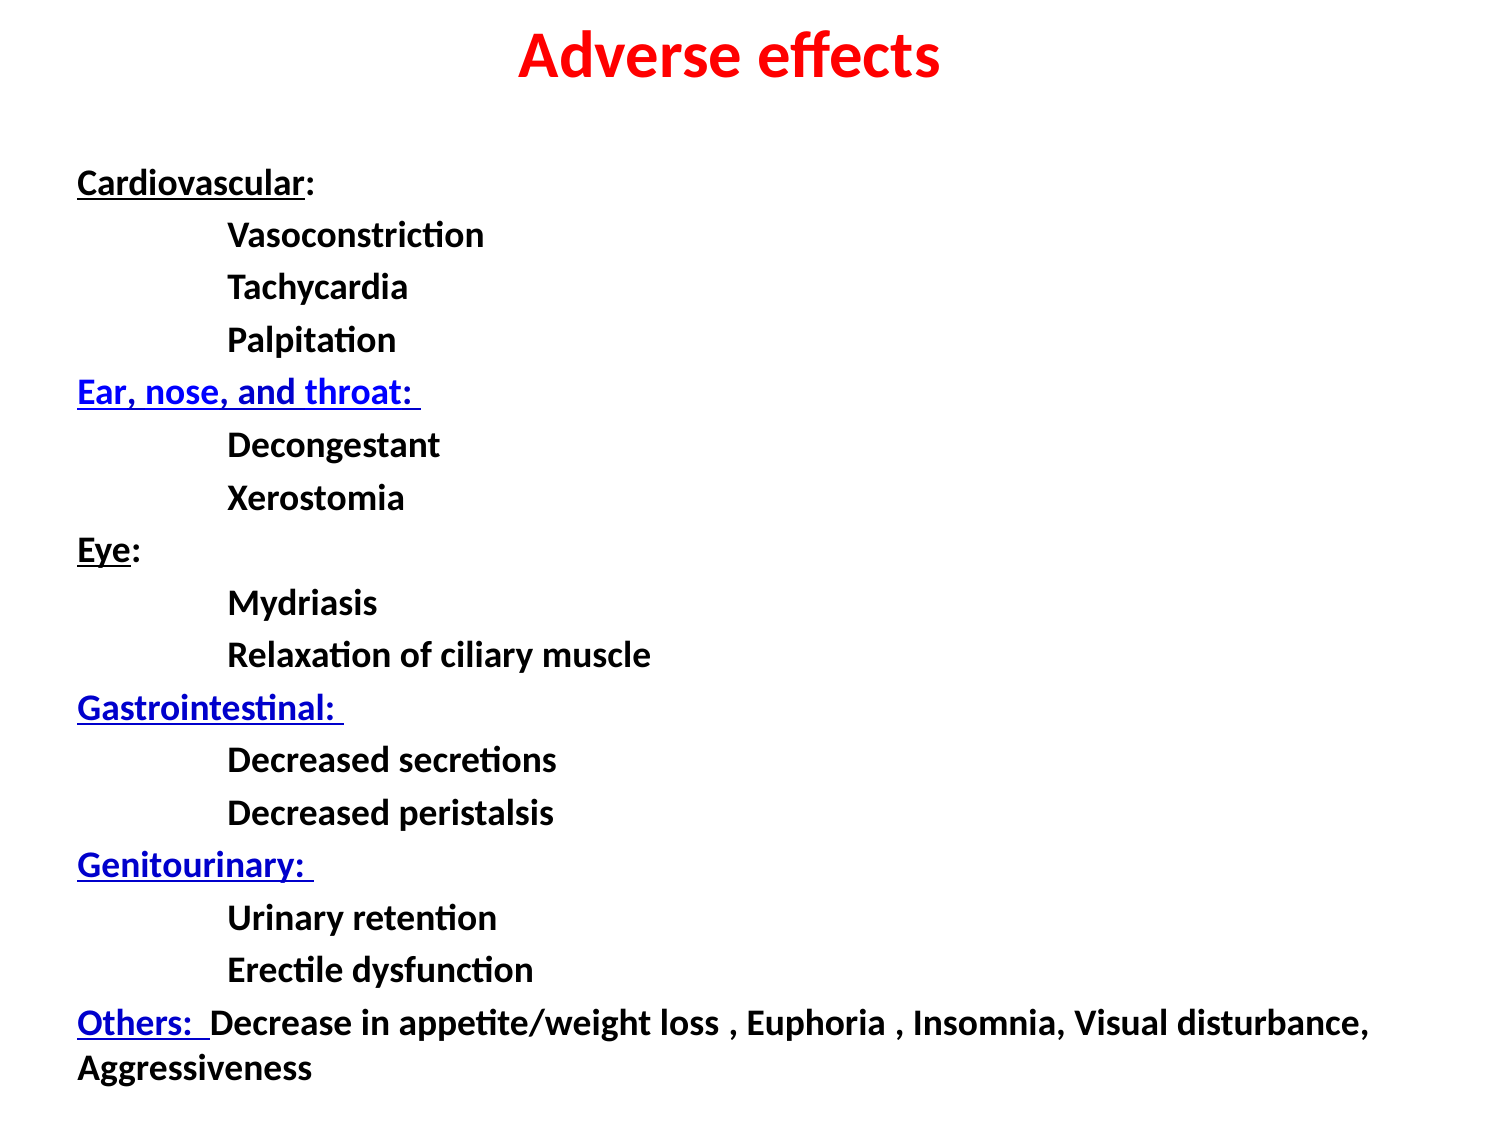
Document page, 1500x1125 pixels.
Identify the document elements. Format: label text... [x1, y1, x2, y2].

subtitle Cardiovascular: Vasoconstriction Tachycardia Palpitation Ear, nose, and throat: Decongestant Xerostomia Eye: Mydriasis Relaxation of ciliary muscle Gastrointestinal: Decreased secretions Decreased peristalsis Genitourinary: Urinary retention Erectile dysfunction Others: Decrease in appetite/weight loss , Euphoria , Insomnia, Visual disturbance, Aggressiveness [62, 149, 1425, 1125]
title Adverse effects [99, 0, 1375, 149]
